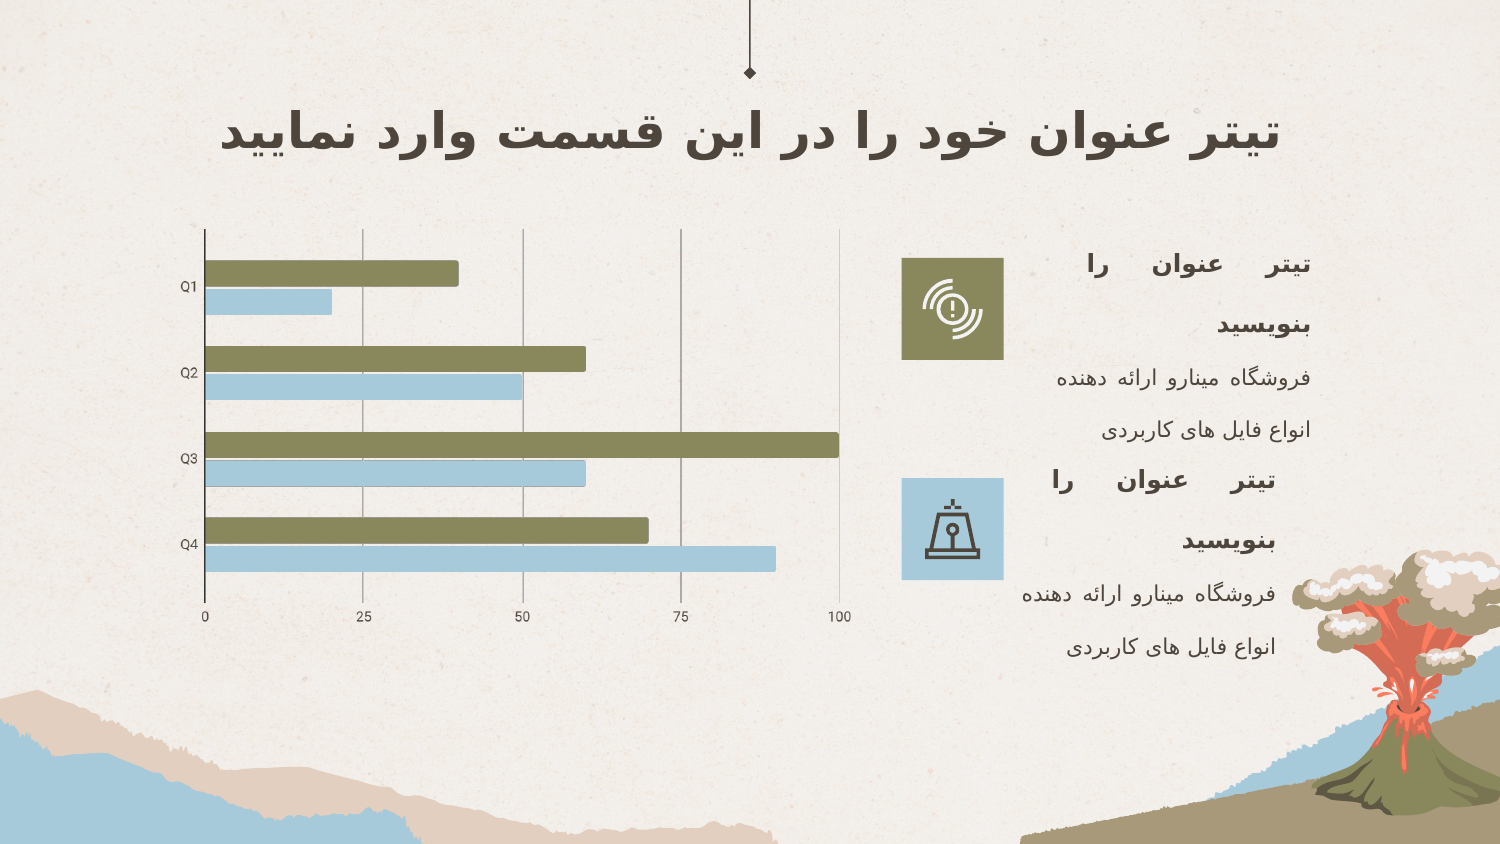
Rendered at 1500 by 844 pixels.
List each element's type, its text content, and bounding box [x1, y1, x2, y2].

text_box تیتر عنوان خود را در این قسمت وارد نمایید [125, 61, 1377, 166]
text_box [901, 478, 1003, 581]
text_box تیتر عنوان را بنویسید فروشگاه مینارو ارائه دهنده انواع فایل های کاربردی [1003, 426, 1292, 667]
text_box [924, 498, 981, 560]
text_box [901, 257, 1004, 360]
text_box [1286, 545, 1500, 816]
text_box تیتر عنوان را بنویسید فروشگاه مینارو ارائه دهنده انواع فایل های کاربردی [1038, 209, 1327, 450]
picture [152, 207, 862, 646]
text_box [922, 278, 983, 340]
